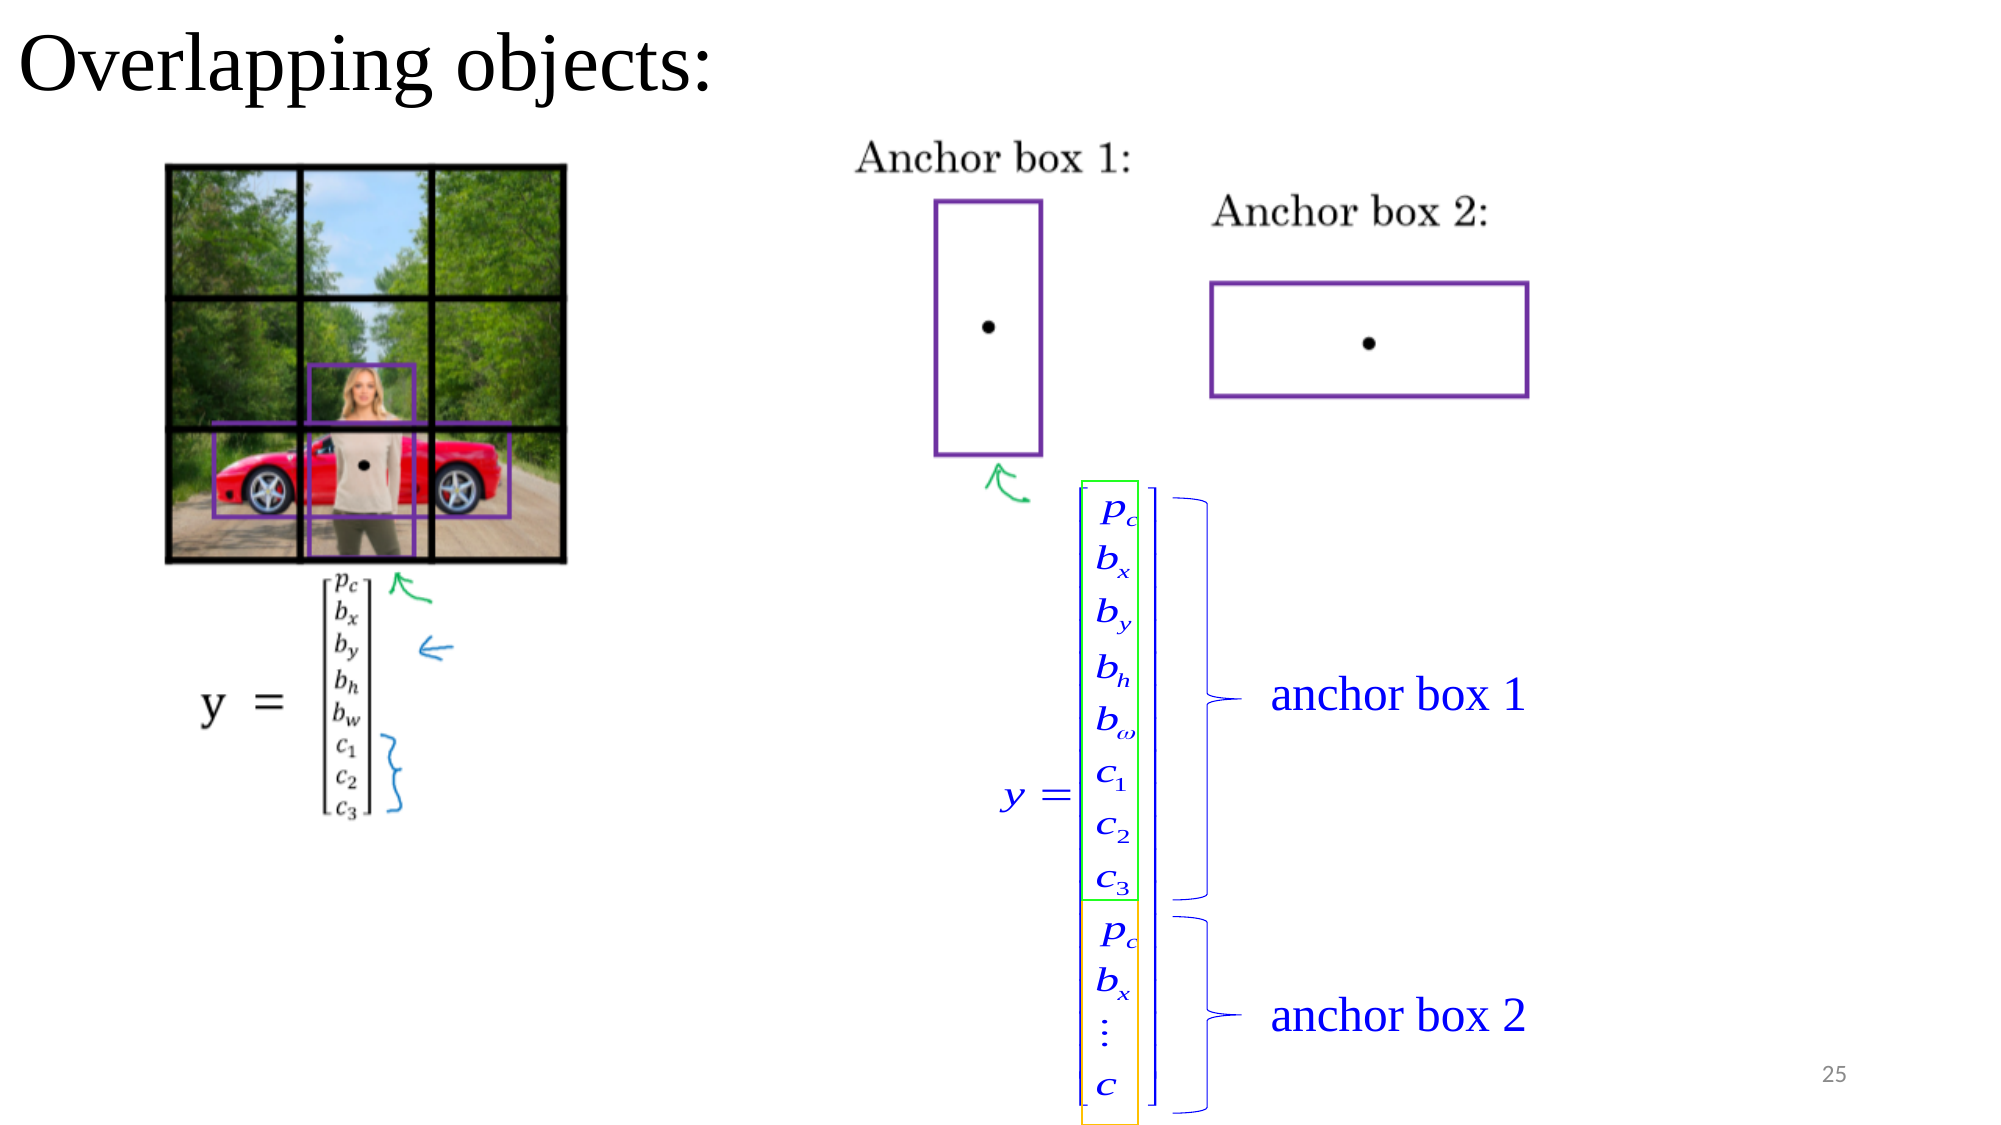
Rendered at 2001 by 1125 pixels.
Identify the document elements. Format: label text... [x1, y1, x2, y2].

slide_number 25 [1412, 1042, 1863, 1103]
text_box [1081, 1114, 1139, 1125]
picture [1206, 182, 1536, 408]
picture [76, 140, 734, 823]
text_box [1263, 665, 1532, 723]
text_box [1263, 986, 1536, 1044]
text_box [1173, 916, 1242, 1114]
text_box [991, 481, 1173, 1114]
picture [843, 126, 1139, 515]
text_box [1173, 497, 1242, 901]
text_box Overlapping objects: [3, 0, 731, 115]
